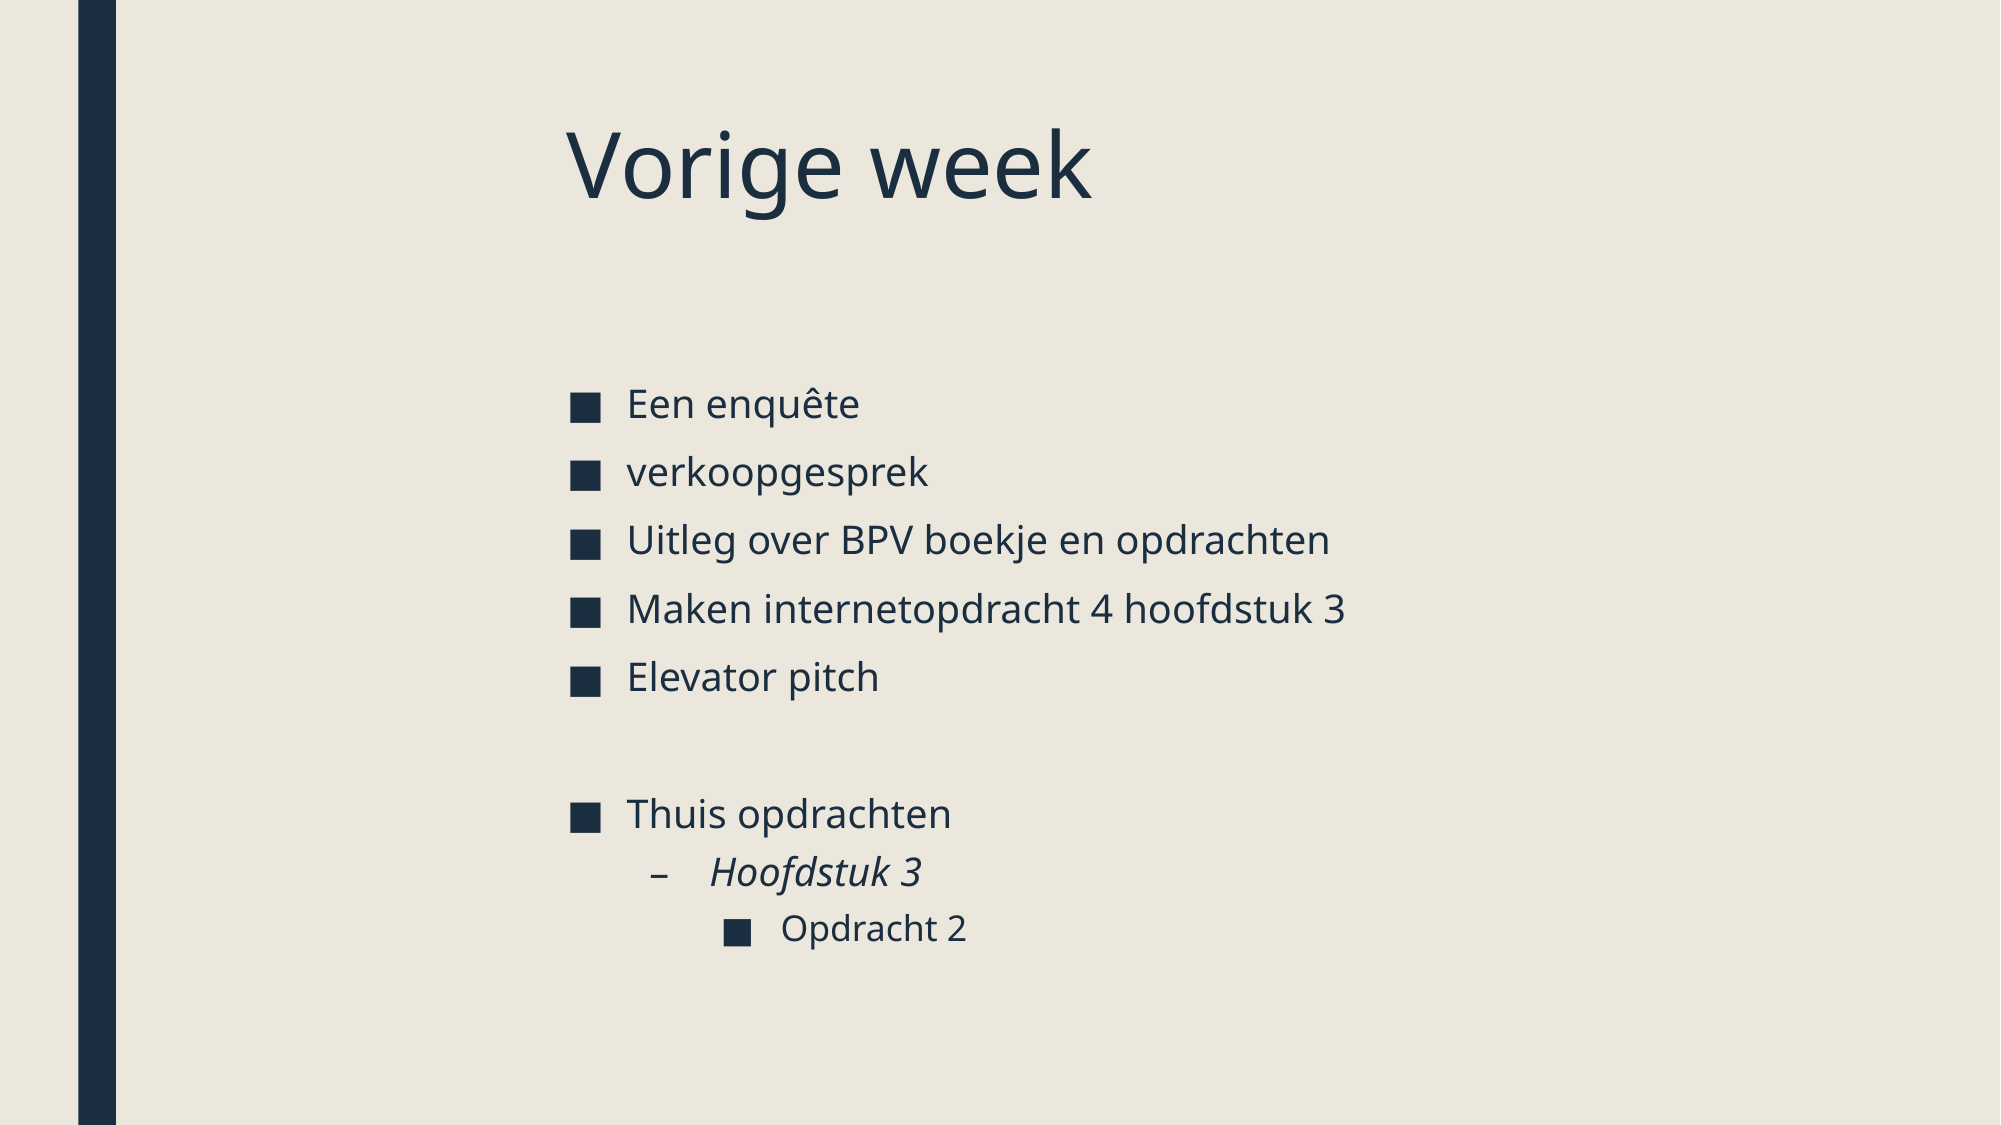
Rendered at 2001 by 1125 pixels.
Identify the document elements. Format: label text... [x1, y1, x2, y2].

list Een enquête verkoopgesprek Uitleg over BPV boekje en opdrachten Maken internetopdracht 4 hoofdstuk 3 Elevator pitch Thuis opdrachten Hoofdstuk 3 Opdracht 2 [551, 375, 1816, 963]
title Vorige week [551, 112, 1816, 357]
